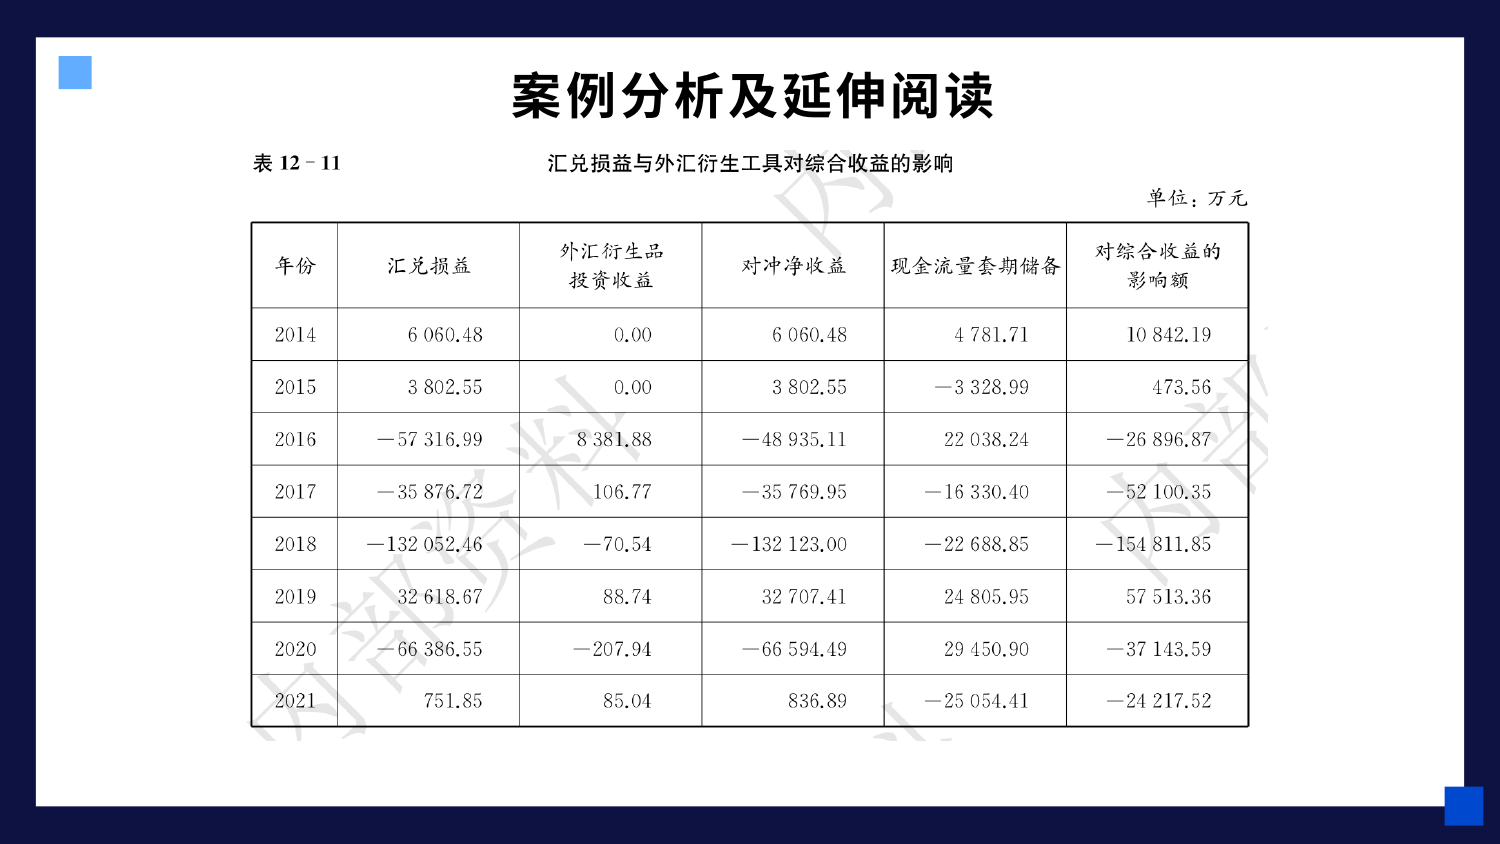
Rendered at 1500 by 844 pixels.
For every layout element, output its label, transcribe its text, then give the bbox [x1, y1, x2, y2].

title 案例分析及延伸阅读 [159, 43, 1344, 133]
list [235, 150, 1268, 741]
